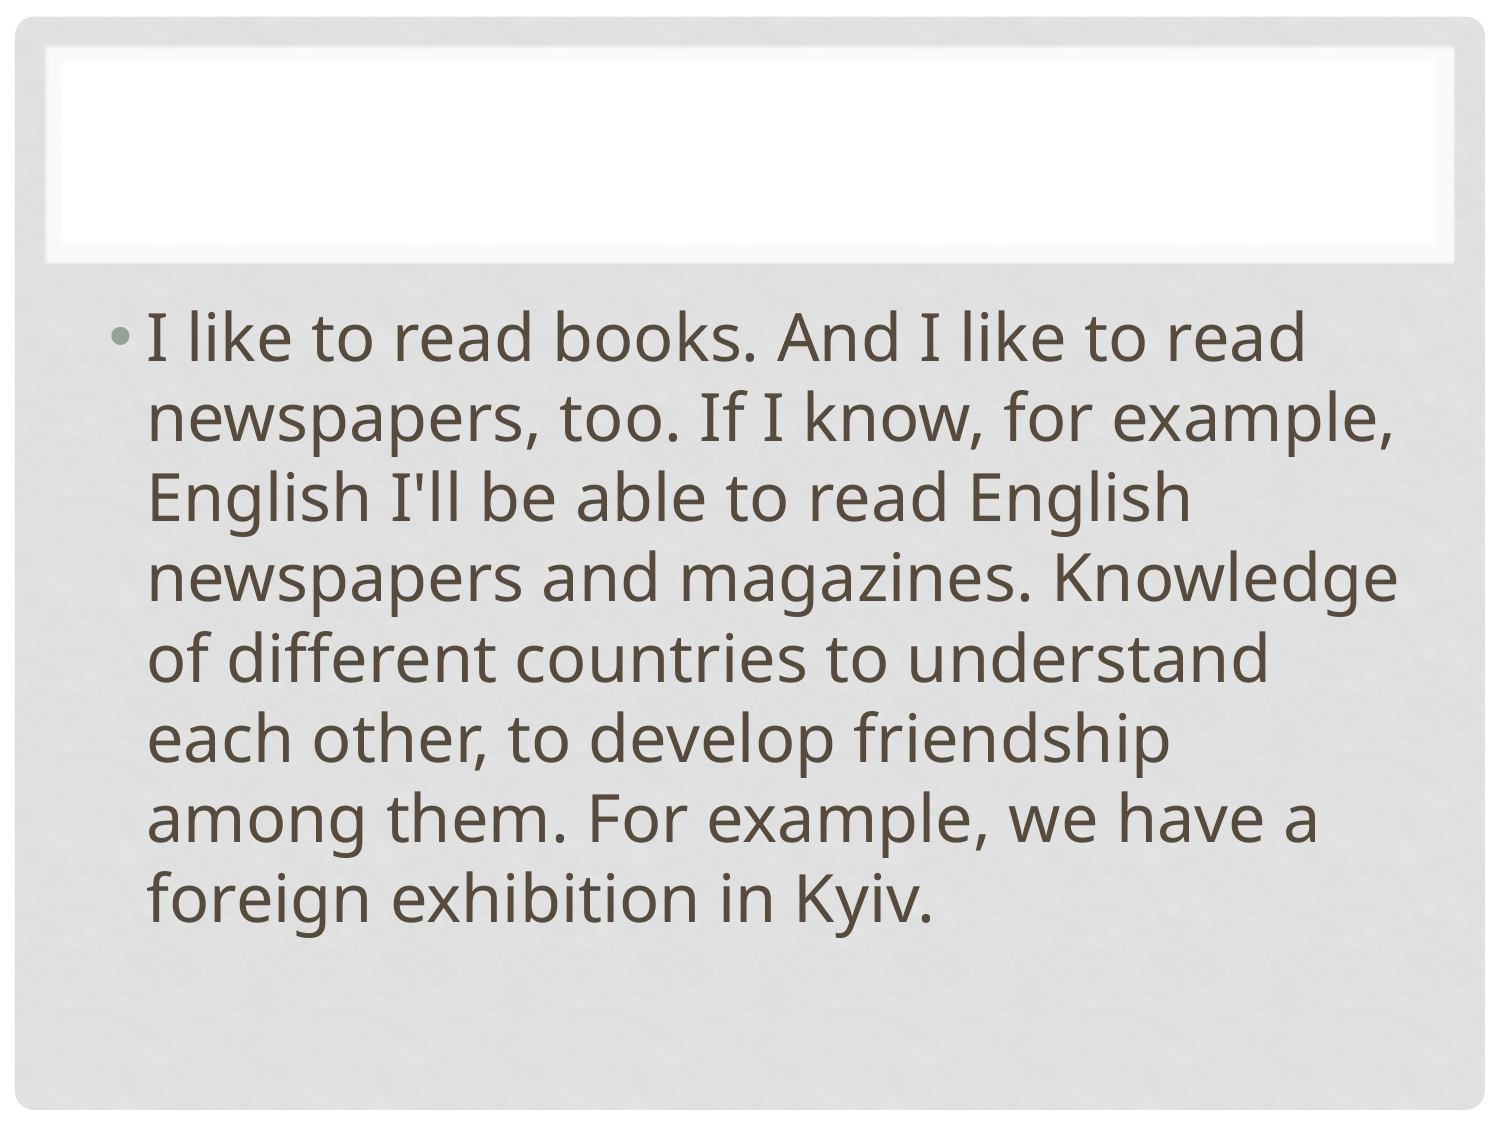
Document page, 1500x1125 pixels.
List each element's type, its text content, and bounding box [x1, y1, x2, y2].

list I like to read books. And I like to read newspapers, too. If I know, for example, English I'll be able to read English newspapers and magazines. Knowledge of different countries to understand each other, to develop friendship among them. For example, we have a foreign exhibition in Kyiv. [75, 287, 1425, 1005]
